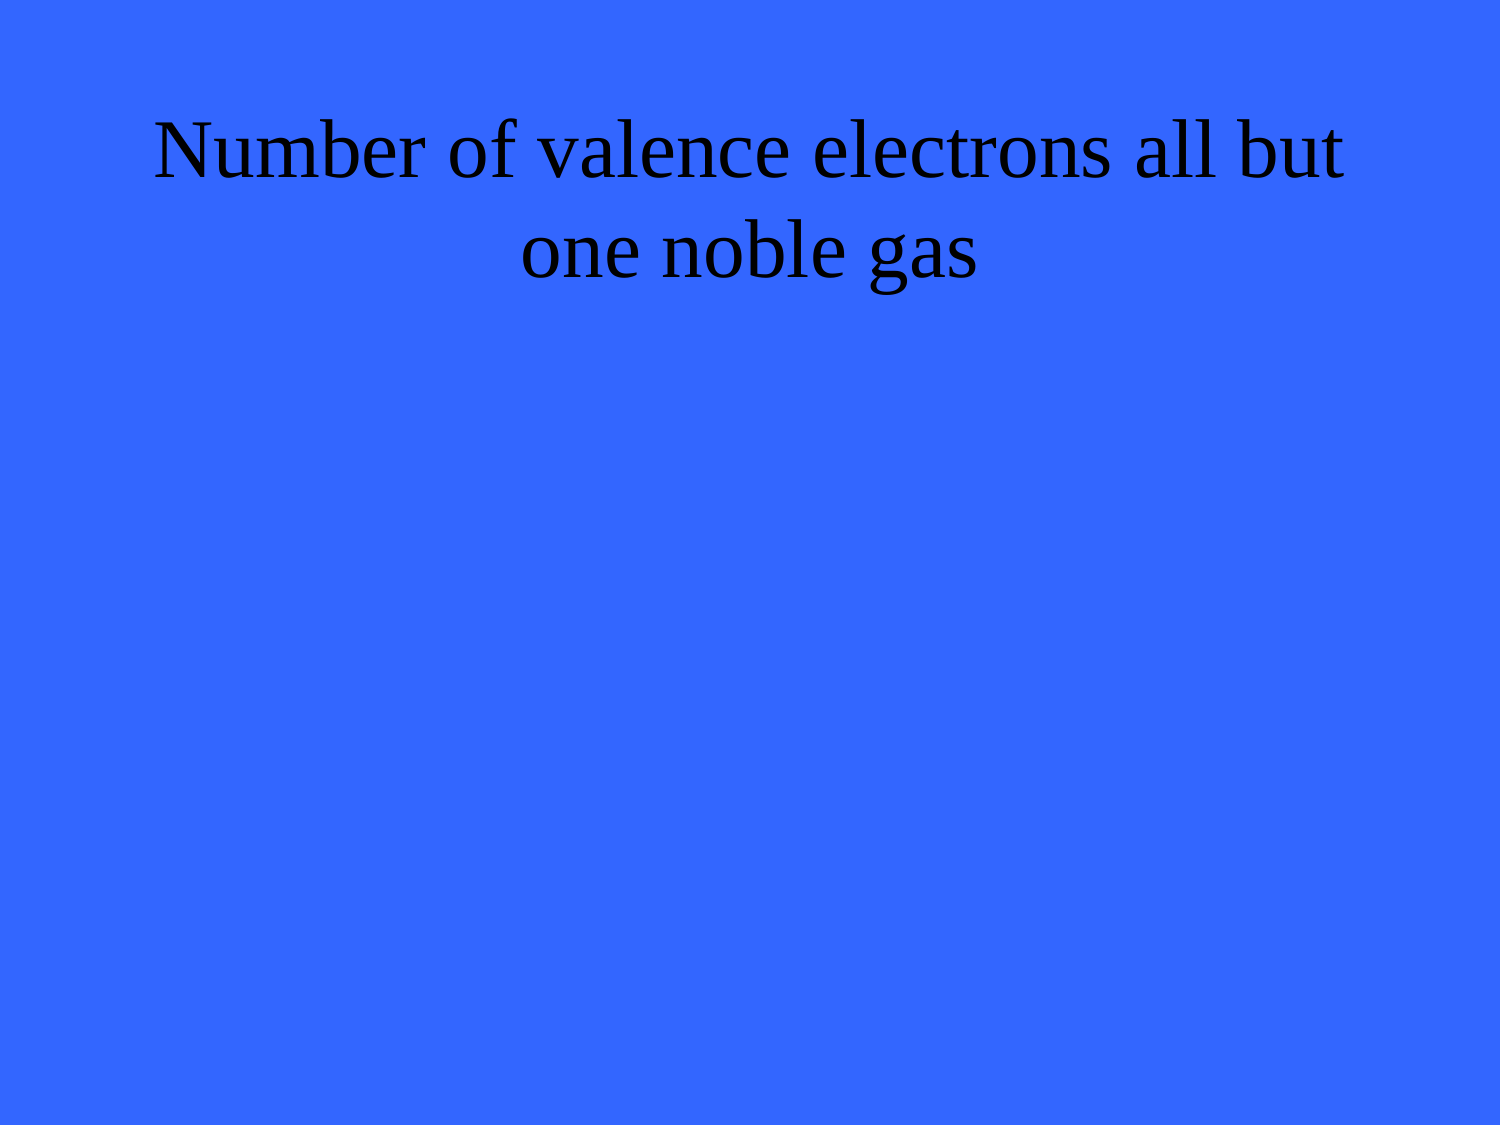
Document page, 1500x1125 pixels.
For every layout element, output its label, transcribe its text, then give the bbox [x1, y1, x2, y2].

title Number of valence electrons all but one noble gas [112, 99, 1388, 288]
